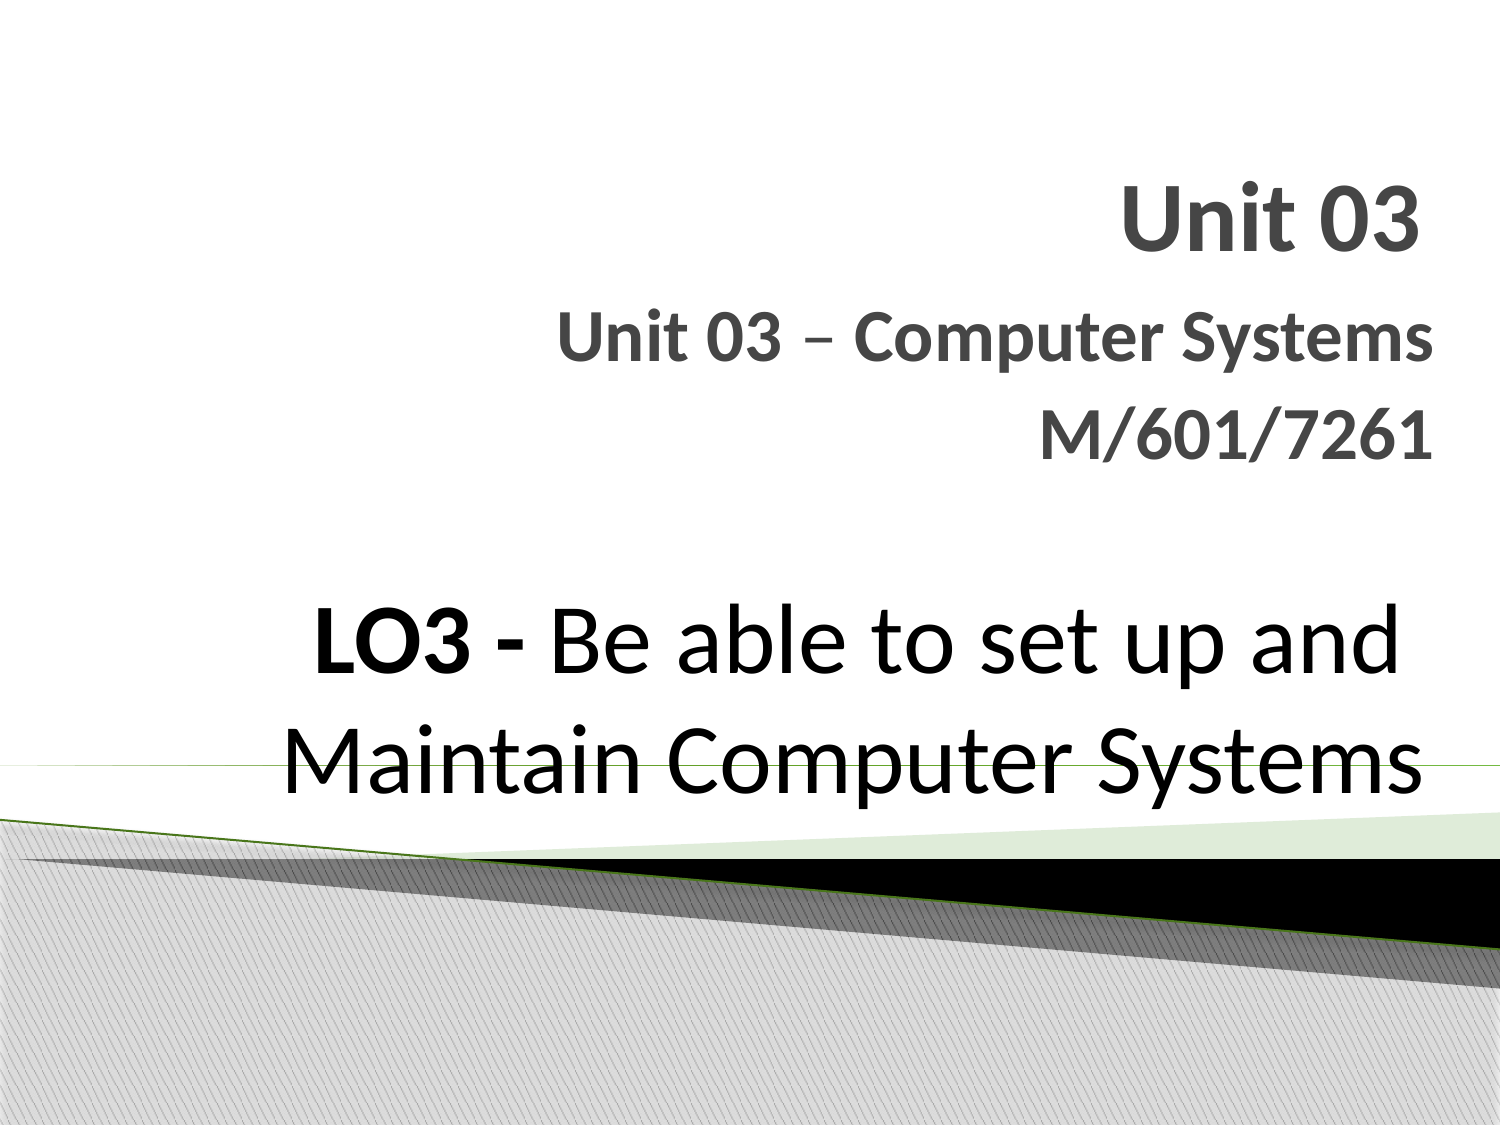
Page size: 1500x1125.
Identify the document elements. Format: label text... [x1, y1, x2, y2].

text_box LO3 - Be able to set up and Maintain Computer Systems [265, 566, 1441, 821]
picture [5, 859, 1500, 989]
subtitle Unit 03 – Computer Systems M/601/7261 [177, 278, 1453, 529]
title Unit 03 [161, 78, 1437, 279]
